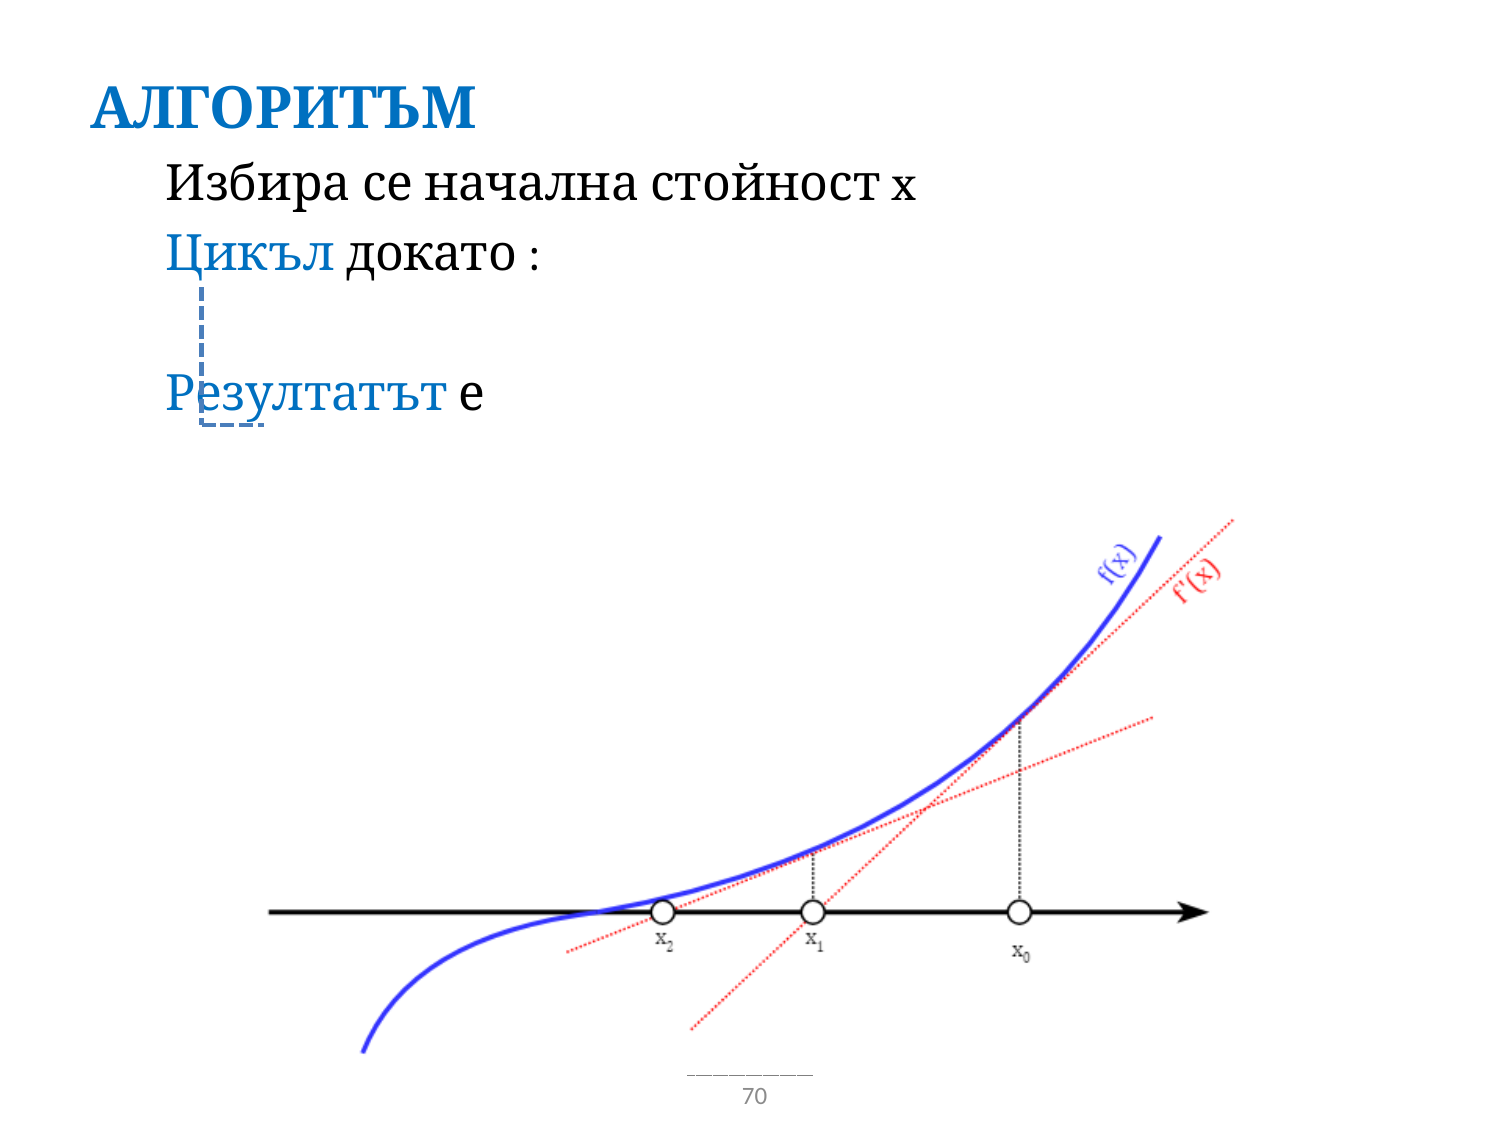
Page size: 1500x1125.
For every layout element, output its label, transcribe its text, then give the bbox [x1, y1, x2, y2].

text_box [201, 287, 265, 426]
picture [249, 512, 1247, 1057]
slide_number 70 [579, 1066, 930, 1125]
